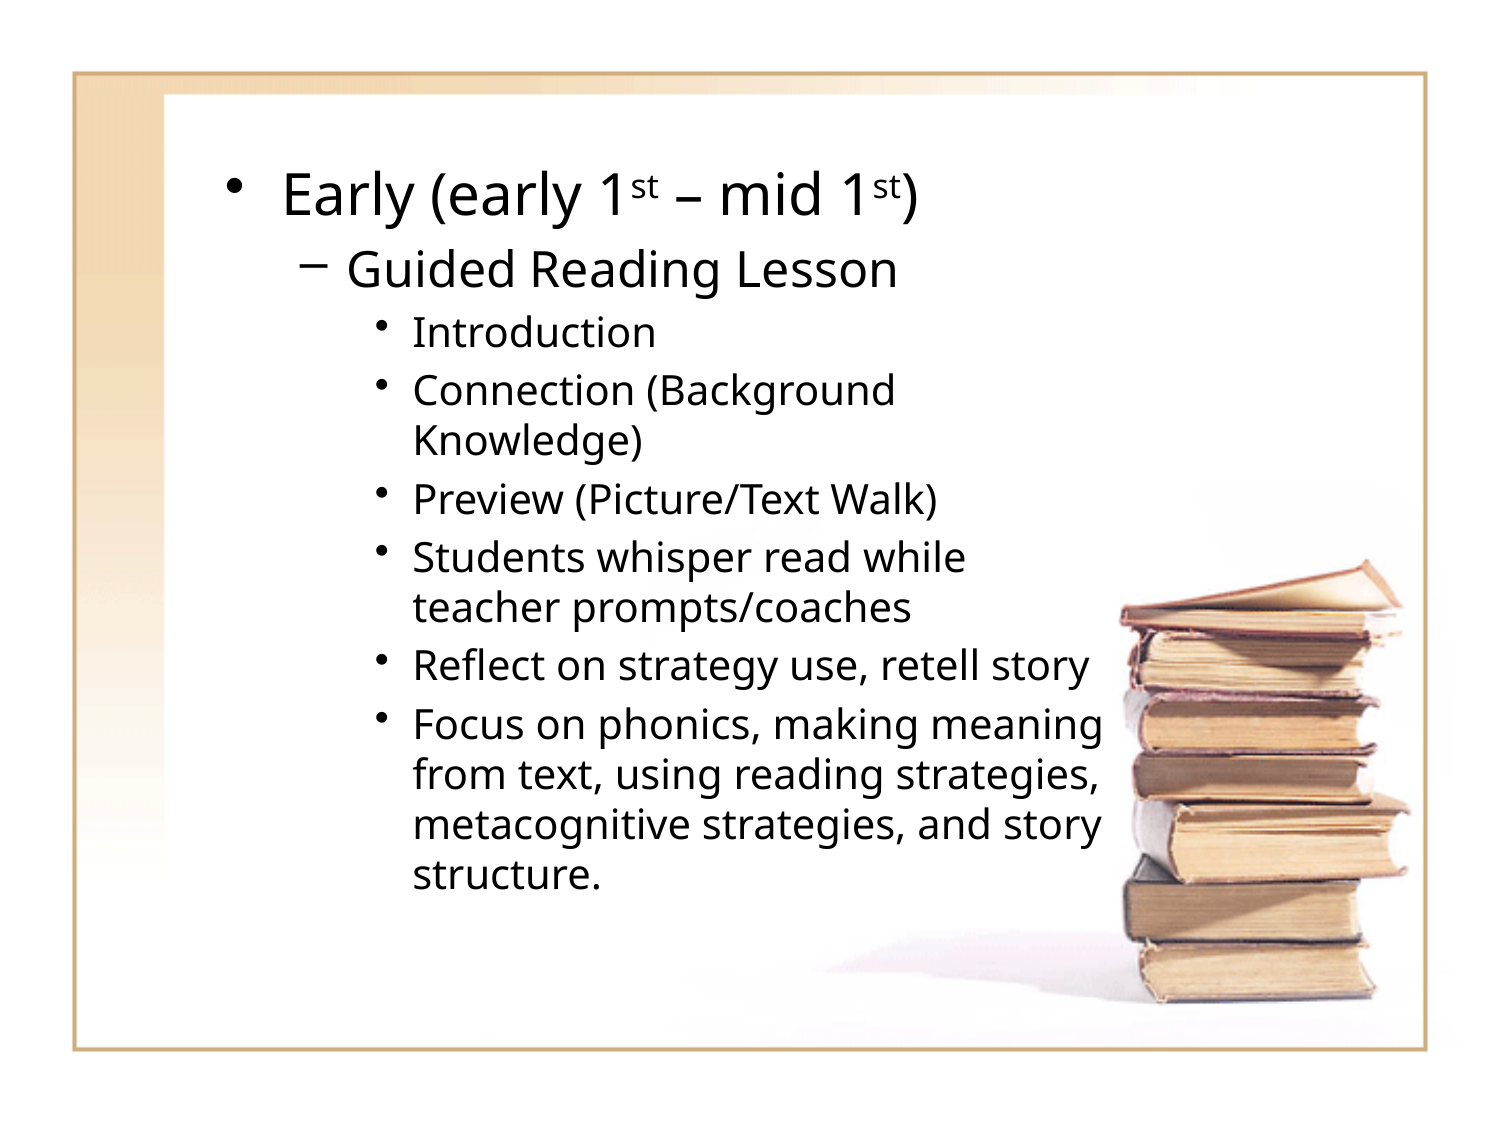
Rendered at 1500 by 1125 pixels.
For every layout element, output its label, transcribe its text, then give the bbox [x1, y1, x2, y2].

picture [0, 0, 1500, 1125]
list Early (early 1st – mid 1st) Guided Reading Lesson Introduction Connection (Background Knowledge) Preview (Picture/Text Walk) Students whisper read while teacher prompts/coaches Reflect on strategy use, retell story Focus on phonics, making meaning from text, using reading strategies, metacognitive strategies, and story structure. [209, 149, 1126, 1006]
